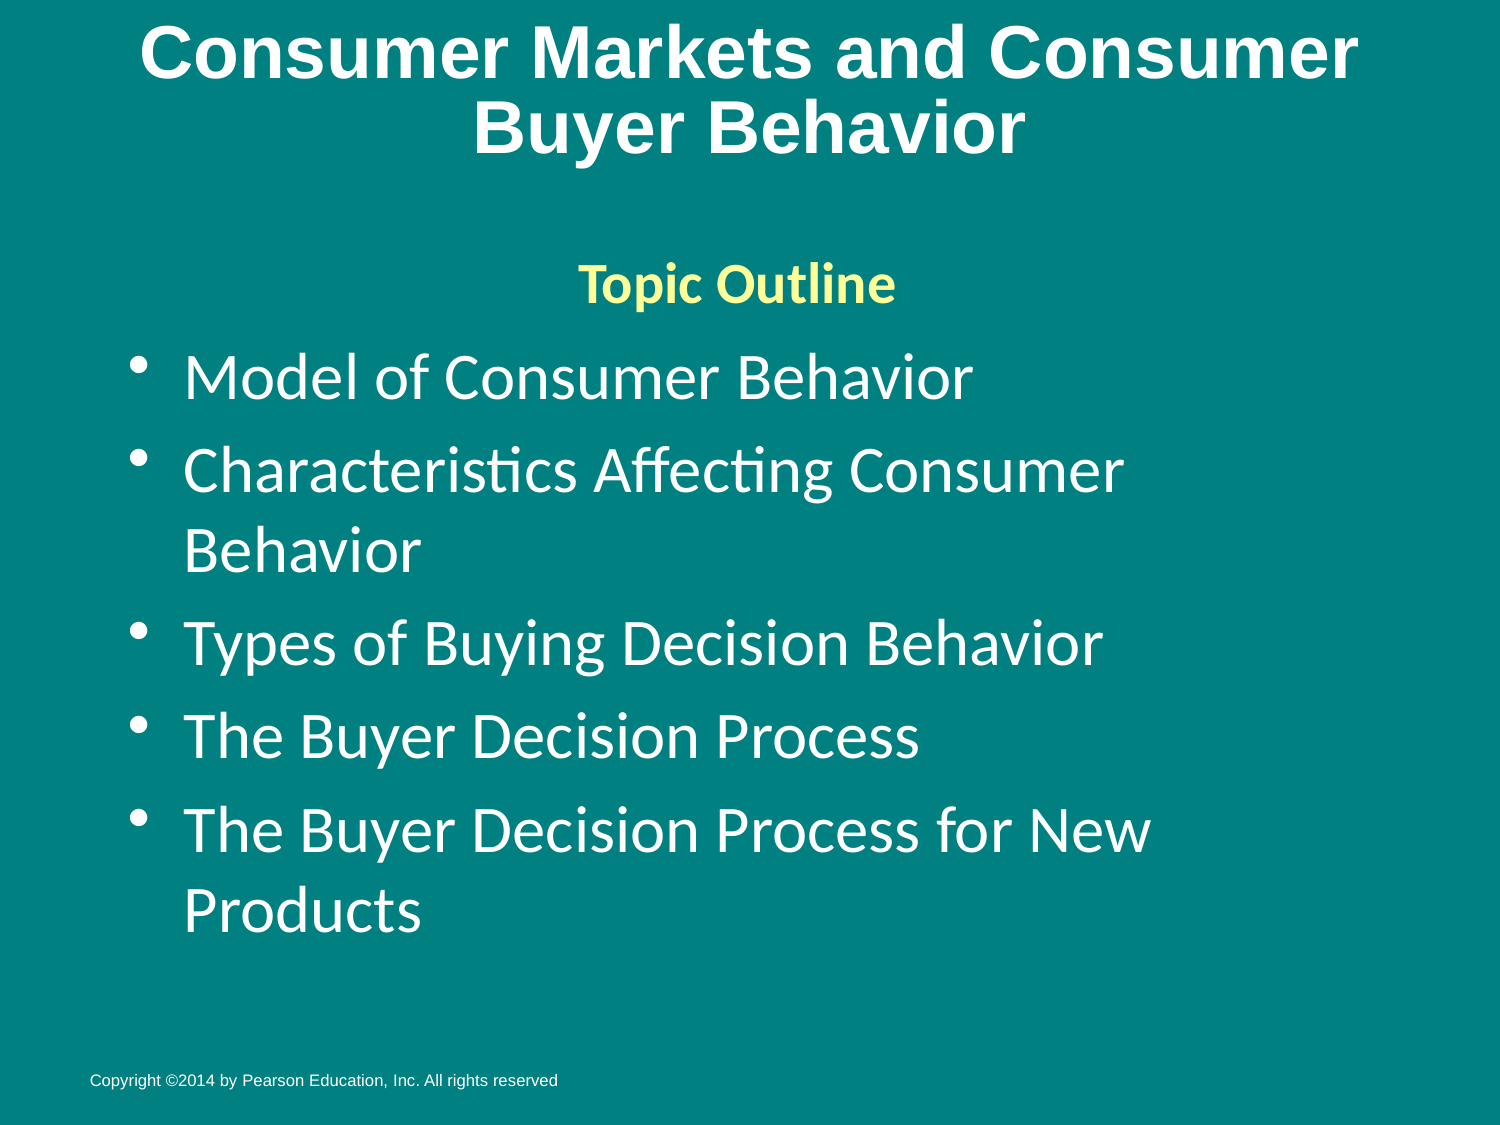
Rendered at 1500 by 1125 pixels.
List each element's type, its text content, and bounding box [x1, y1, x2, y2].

title Consumer Markets and Consumer Buyer Behavior [112, 37, 1388, 226]
text_box Copyright ©2014 by Pearson Education, Inc. All rights reserved [74, 1062, 825, 1098]
list Model of Consumer Behavior Characteristics Affecting Consumer Behavior Types of Buying Decision Behavior The Buyer Decision Process The Buyer Decision Process for New Products [112, 324, 1388, 1001]
list Topic Outline [149, 237, 1326, 301]
